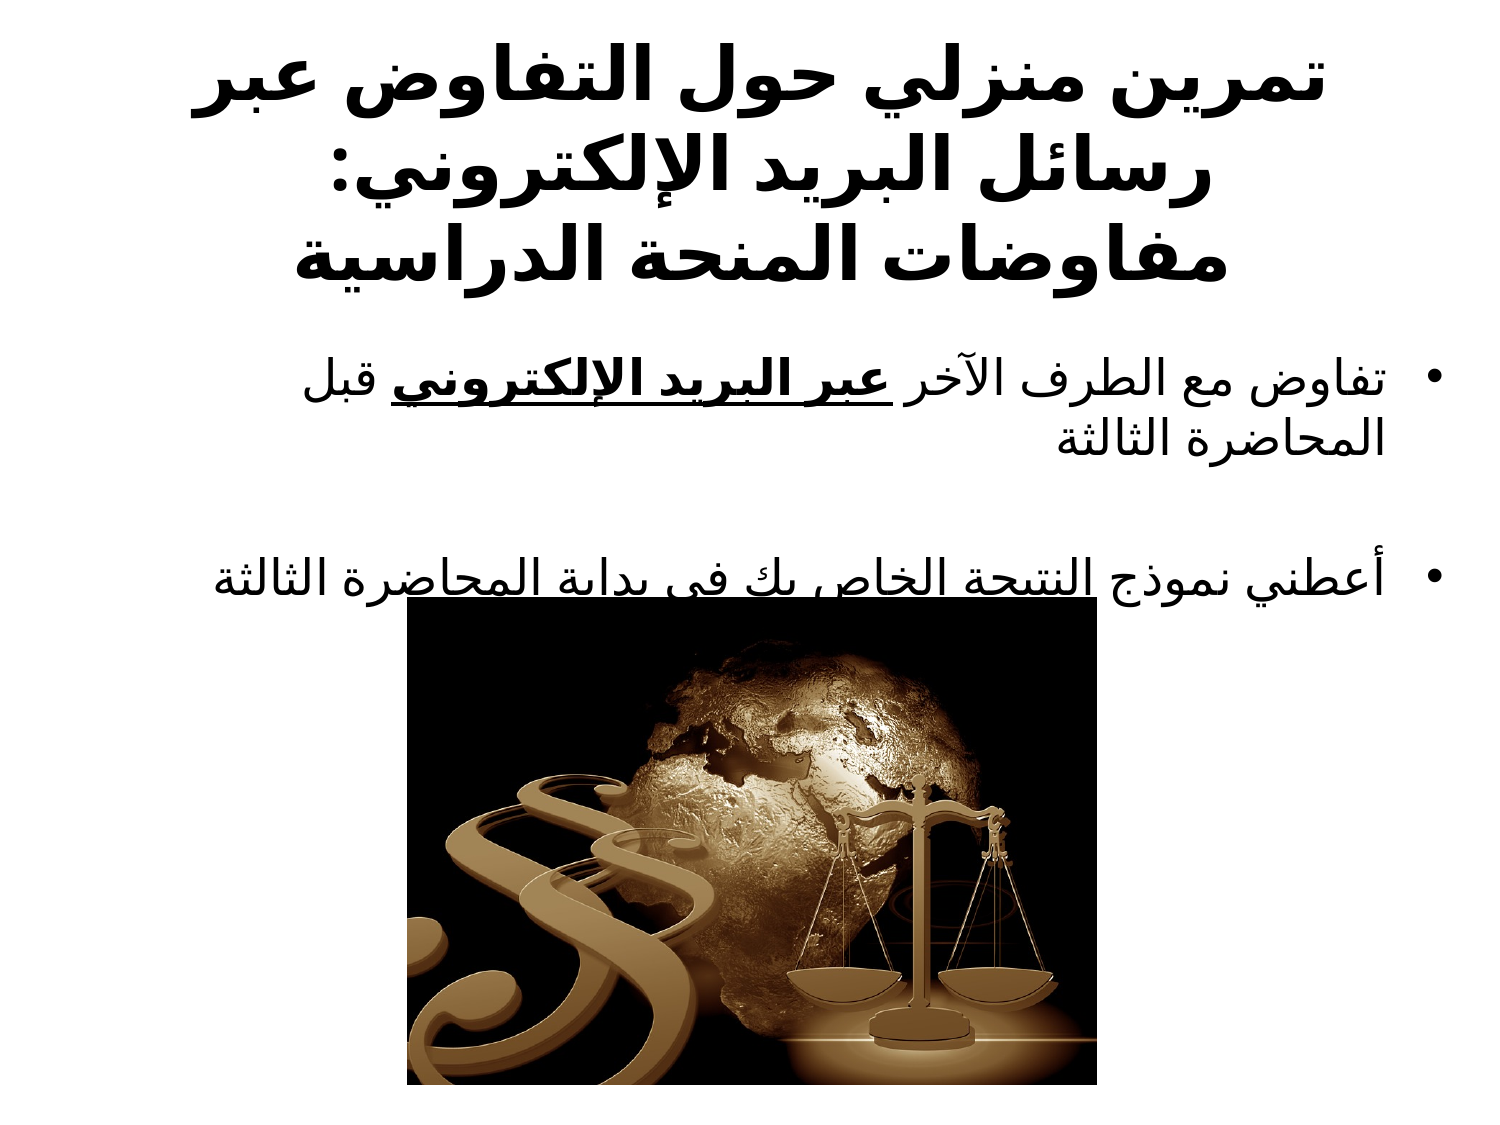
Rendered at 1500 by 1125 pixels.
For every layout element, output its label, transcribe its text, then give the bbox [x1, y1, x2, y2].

text_box تمرين منزلي حول التفاوض عبر رسائل البريد الإلكتروني: مفاوضات المنحة الدراسية [87, 66, 1438, 254]
picture [407, 597, 1097, 1085]
list تفاوض مع الطرف الآخر عبر البريد الإلكتروني قبل المحاضرة الثالثة أعطني نموذج النتيجة الخاص بك في بداية المحاضرة الثالثة [75, 338, 1459, 1118]
